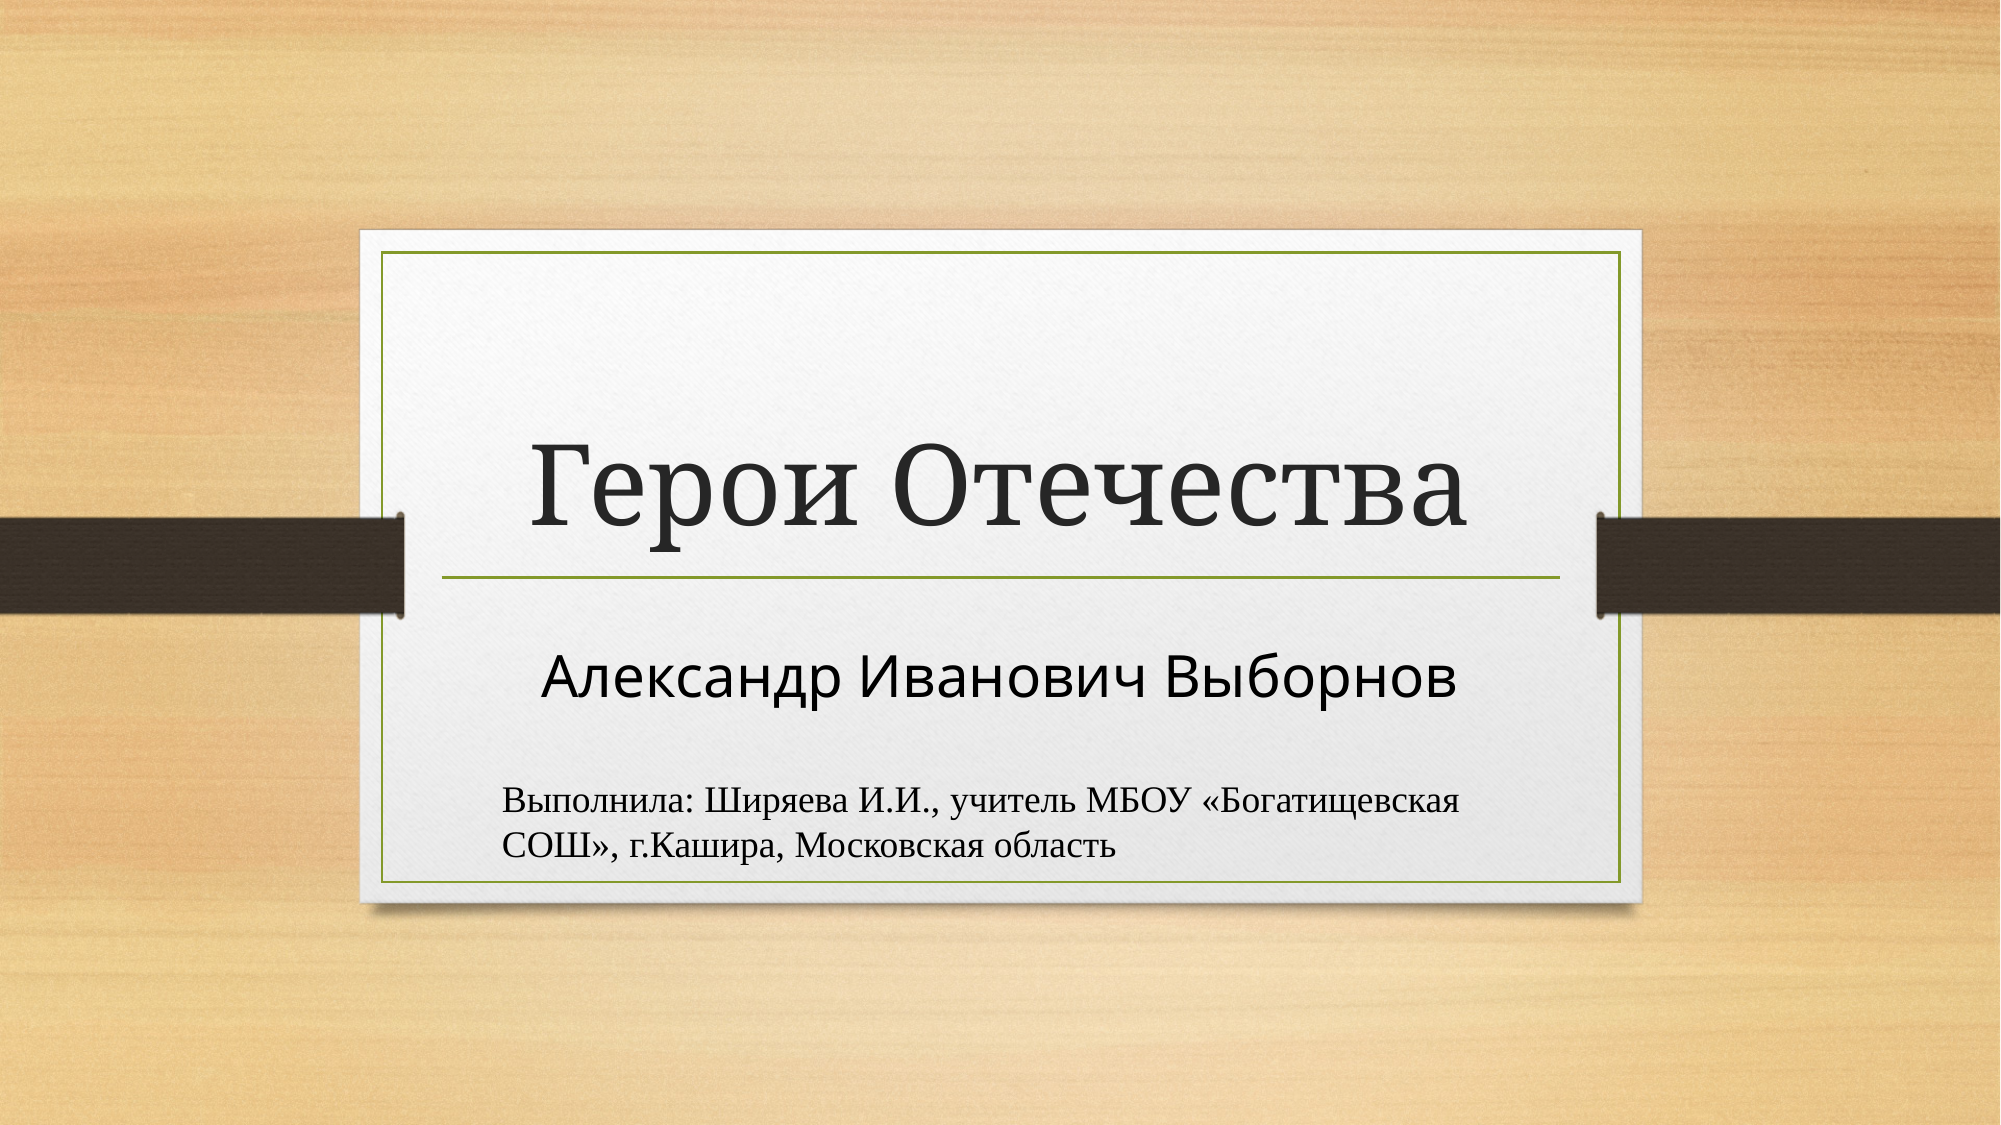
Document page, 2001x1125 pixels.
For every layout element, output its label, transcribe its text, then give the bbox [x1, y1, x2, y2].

subtitle Александр Иванович Выборнов [440, 632, 1559, 744]
title Герои Отечества [441, 306, 1560, 556]
text_box Выполнила: Ширяева И.И., учитель МБОУ «Богатищевская СОШ», г.Кашира, Московская область [487, 767, 1488, 872]
picture [0, 0, 2001, 1125]
